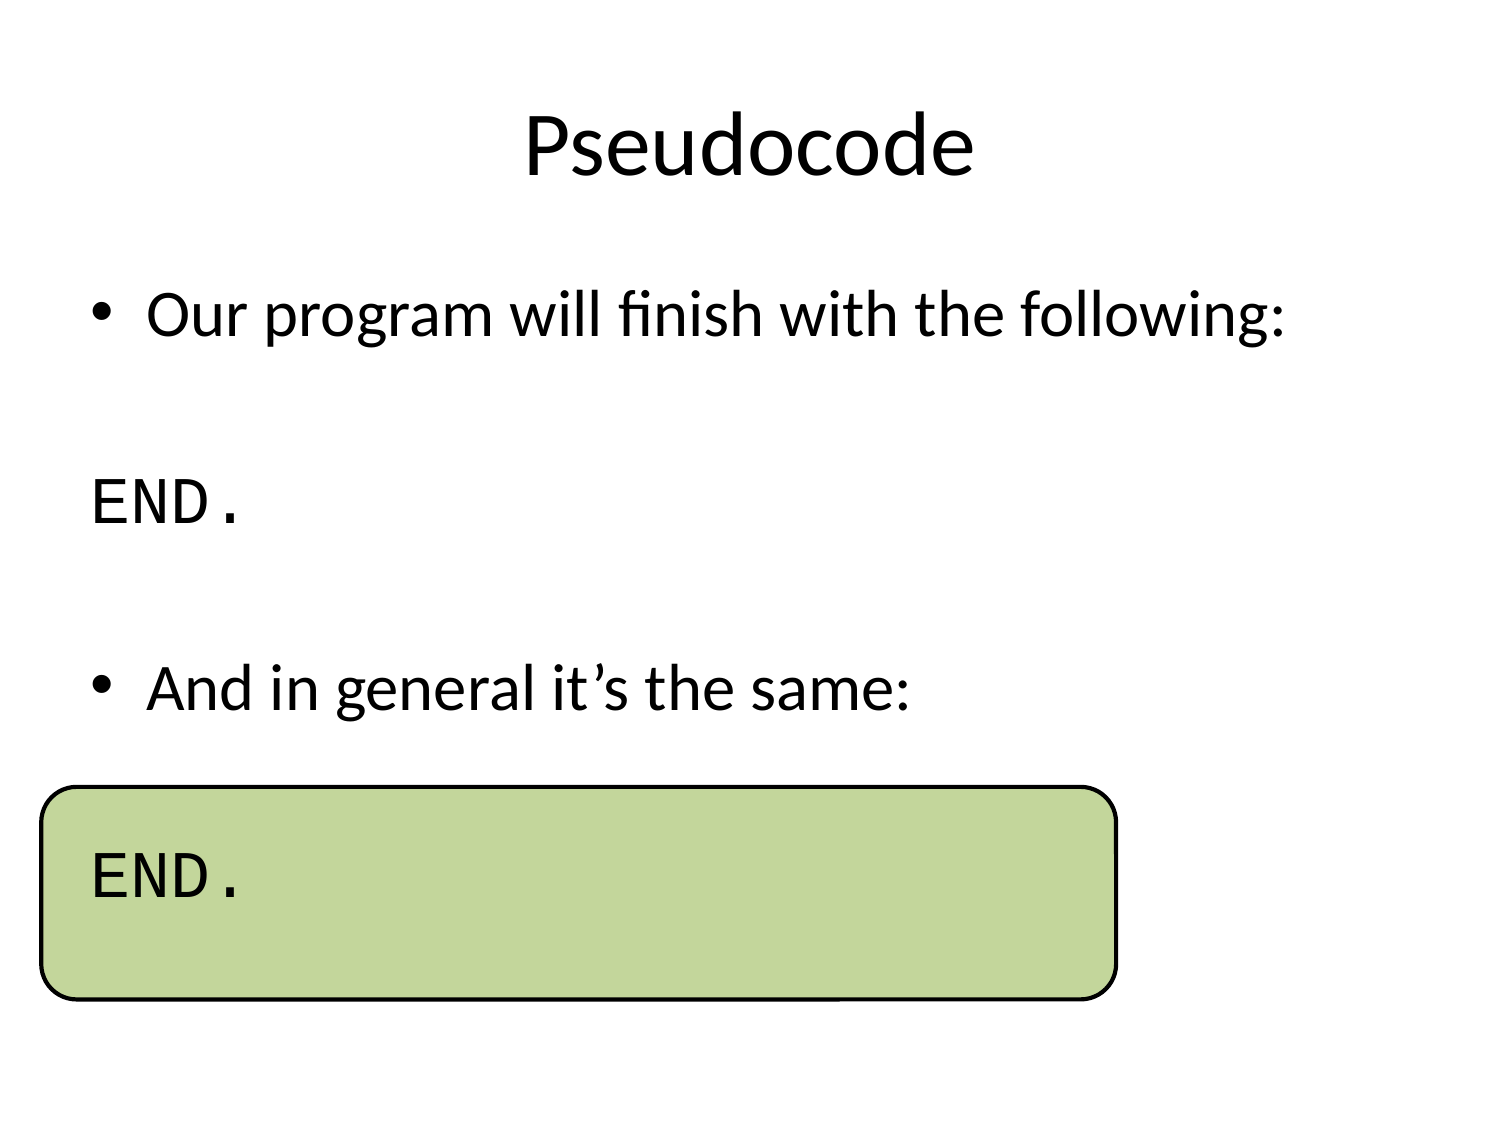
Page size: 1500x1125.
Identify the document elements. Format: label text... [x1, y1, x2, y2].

text_box [39, 784, 75, 1002]
list Our program will finish with the following: END. And in general it’s the same: END. [75, 262, 1425, 1005]
title Pseudocode [75, 45, 1425, 233]
